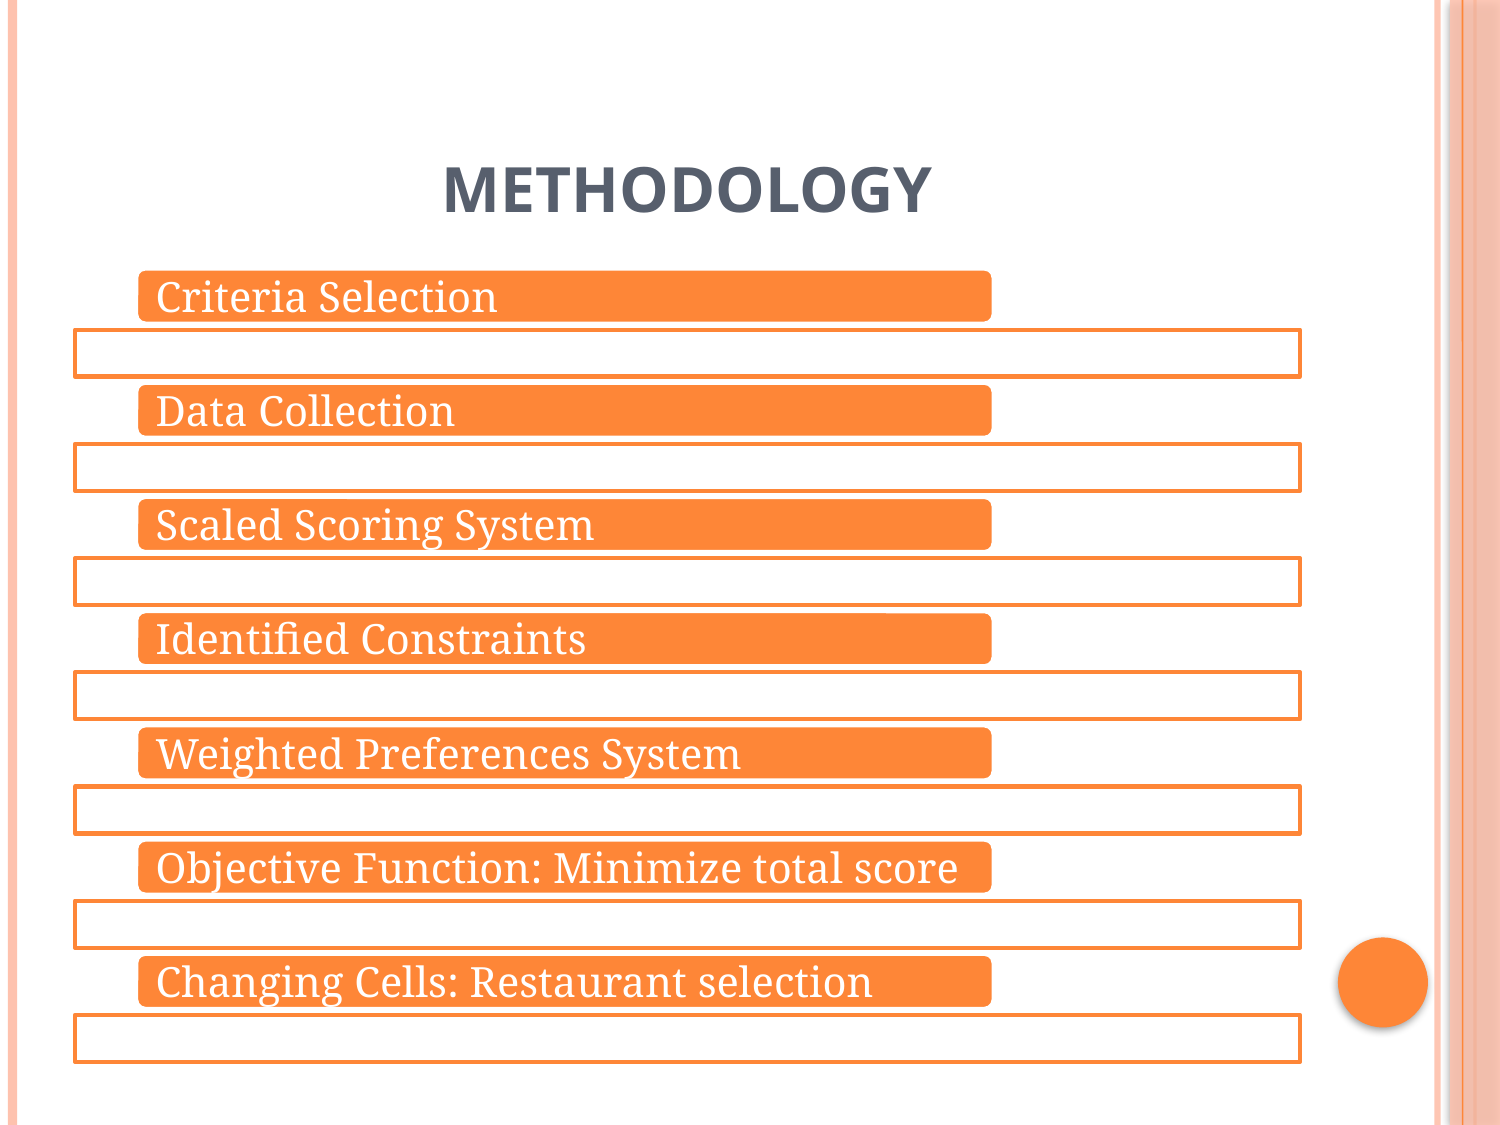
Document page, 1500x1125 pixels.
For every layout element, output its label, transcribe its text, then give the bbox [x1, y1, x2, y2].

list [74, 261, 1301, 1063]
title Methodology [75, 45, 1300, 233]
